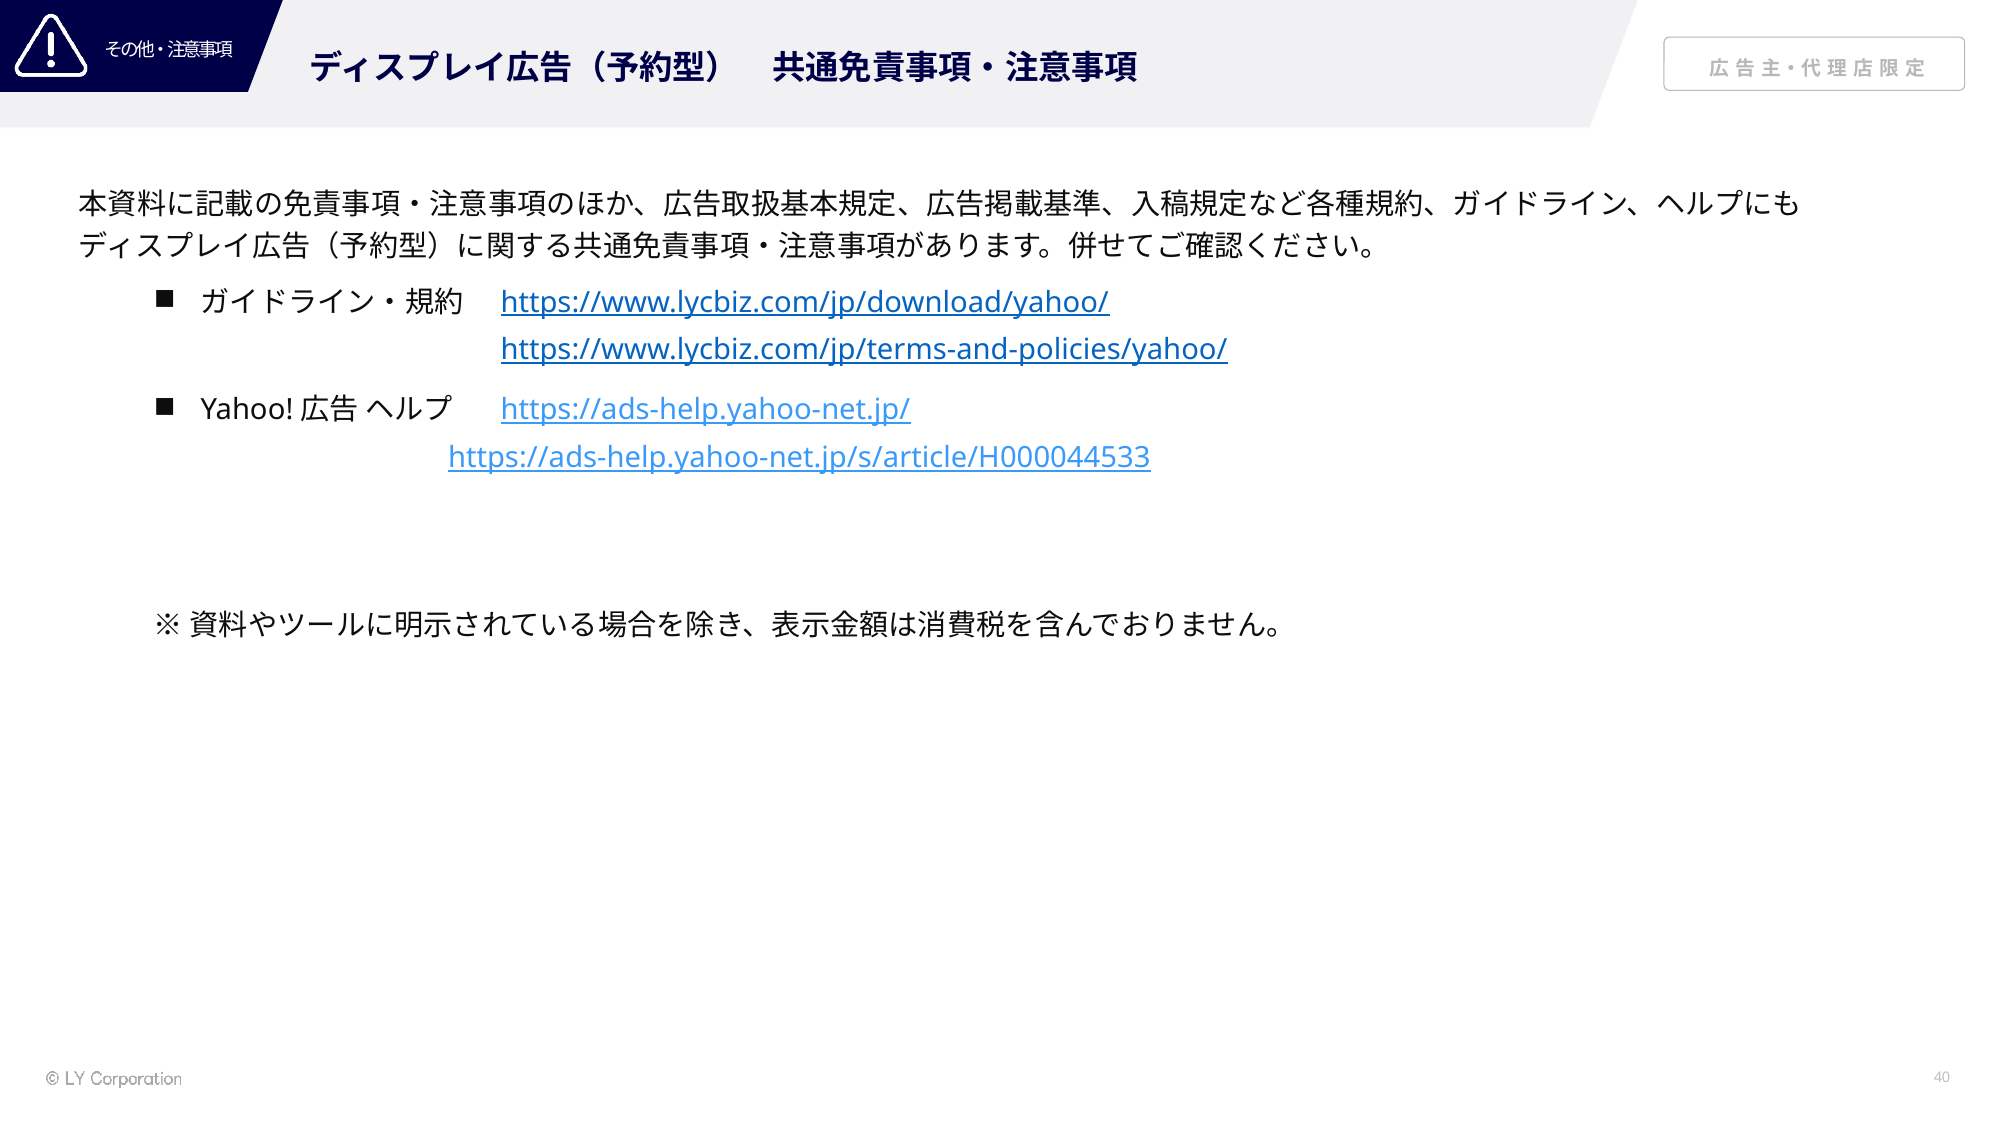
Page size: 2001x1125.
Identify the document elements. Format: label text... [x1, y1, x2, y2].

picture [46, 1071, 181, 1088]
text_box その他・注意事項 [97, 13, 240, 81]
text_box 本資料に記載の免責事項・注意事項のほか、広告取扱基本規定、広告掲載基準、入稿規定など各種規約、ガイドライン、ヘルプにも ディスプレイ広告（予約型）に関する共通免責事項・注意事項があります。併せてご確認ください。 ガイドライン・規約 https://www.lycbiz.com/jp/download/yahoo/ https://www.lycbiz.com/jp/terms-and-policies/yahoo/ Yahoo!広告 ヘルプ https://ads-help.yahoo-net.jp/ https://ads-help.yahoo-net.jp/s/article/H000044533 ※資料やツールに明示されている場合を除き、表示金額は消費税を含んでおりません。 [78, 178, 1922, 642]
list ディスプレイ広告（予約型） 共通免責事項・注意事項 [309, 41, 1645, 97]
picture [9, 5, 92, 87]
